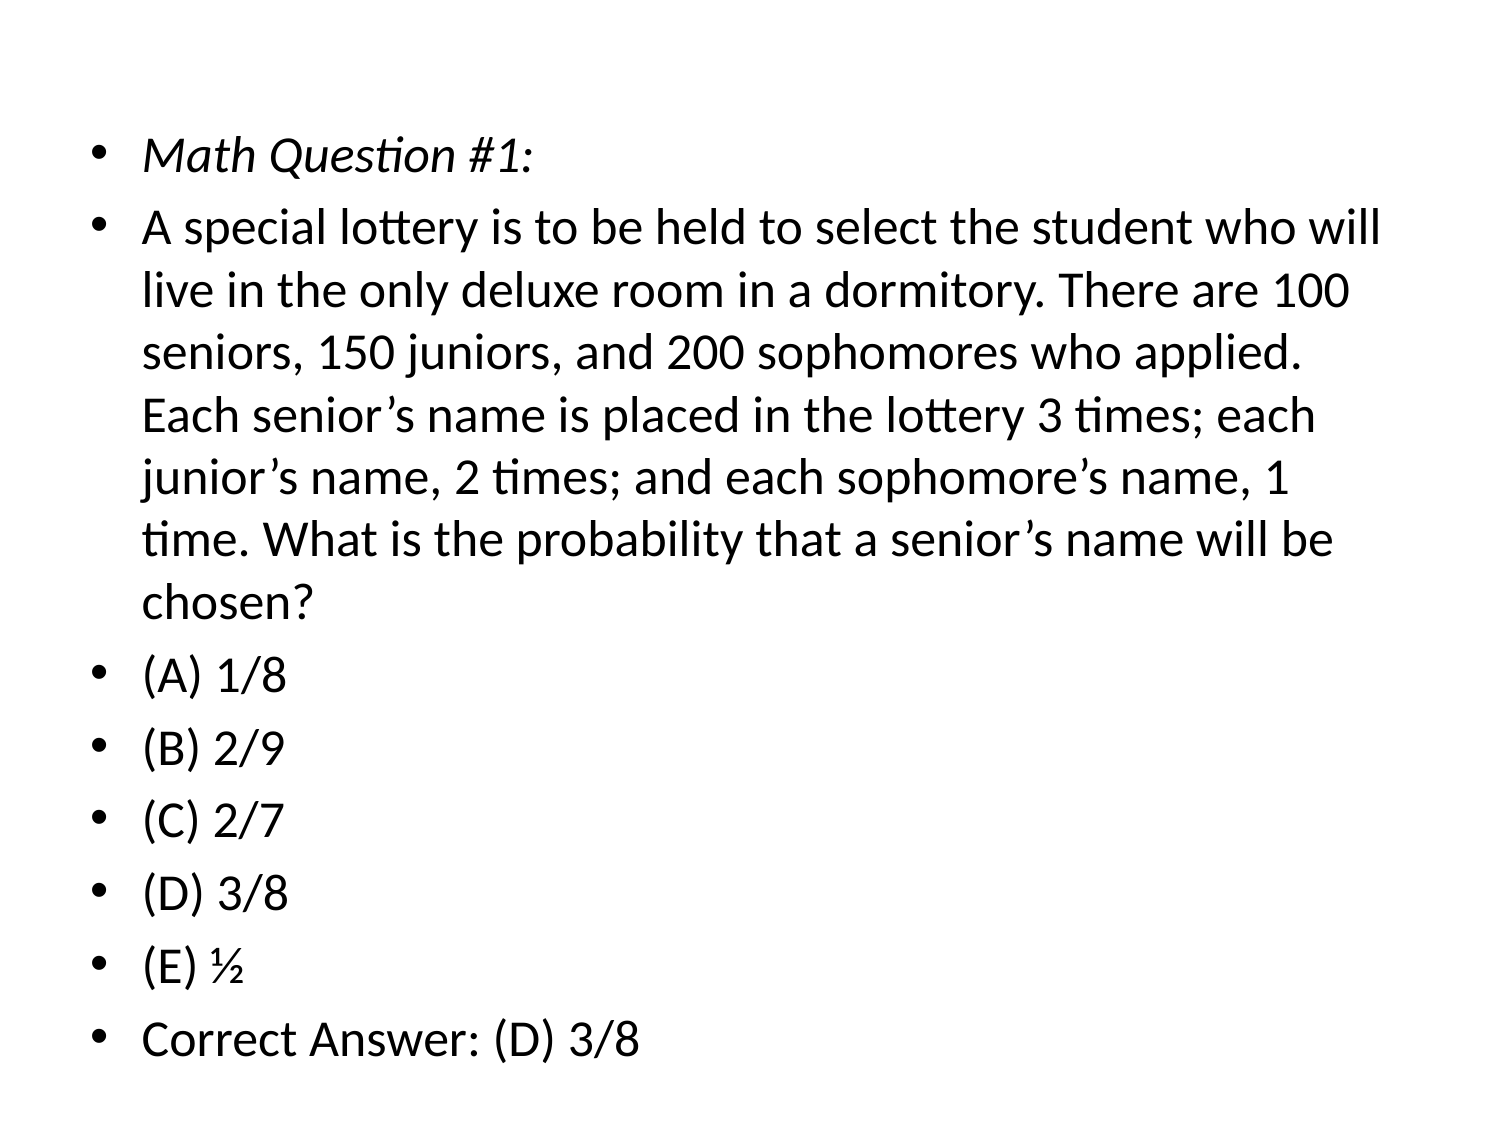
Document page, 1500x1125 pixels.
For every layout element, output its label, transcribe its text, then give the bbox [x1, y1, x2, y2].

list Math Question #1: A special lottery is to be held to select the student who will live in the only deluxe room in a dormitory. There are 100 seniors, 150 juniors, and 200 sophomores who applied. Each senior’s name is placed in the lottery 3 times; each junior’s name, 2 times; and each sophomore’s name, 1 time. What is the probability that a senior’s name will be chosen? (A) 1/8 (B) 2/9 (C) 2/7 (D) 3/8 (E) ½ Correct Answer: (D) 3/8 [75, 112, 1425, 1075]
